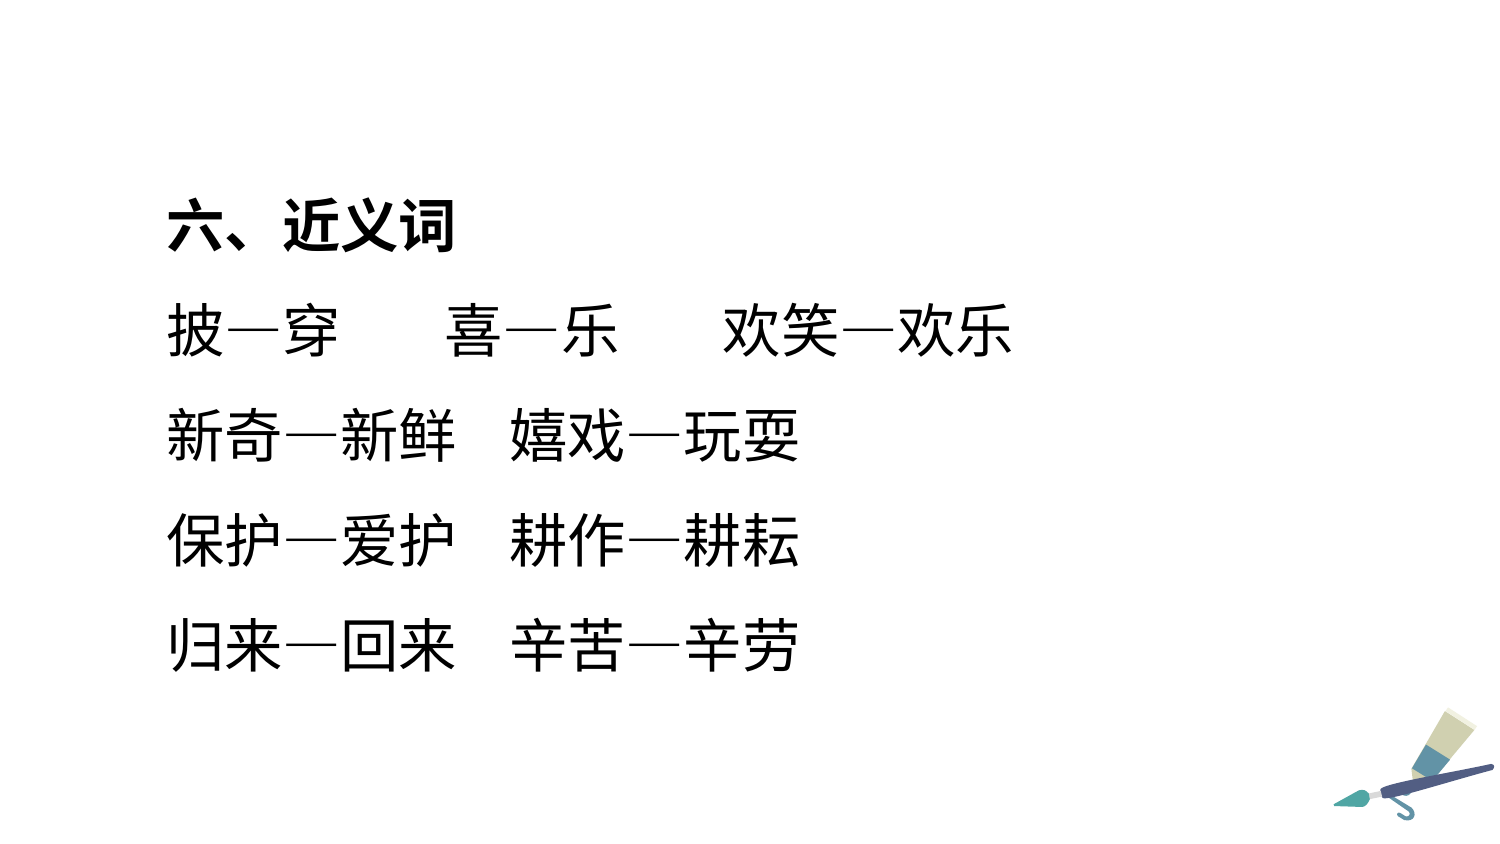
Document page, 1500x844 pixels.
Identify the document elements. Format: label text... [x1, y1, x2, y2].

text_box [1358, 708, 1481, 844]
text_box 六、近义词 披—穿 喜—乐 欢笑—欢乐 新奇—新鲜 嬉戏—玩耍 保护—爱护 耕作—耕耘 归来—回来 辛苦—辛劳 [151, 146, 1391, 686]
